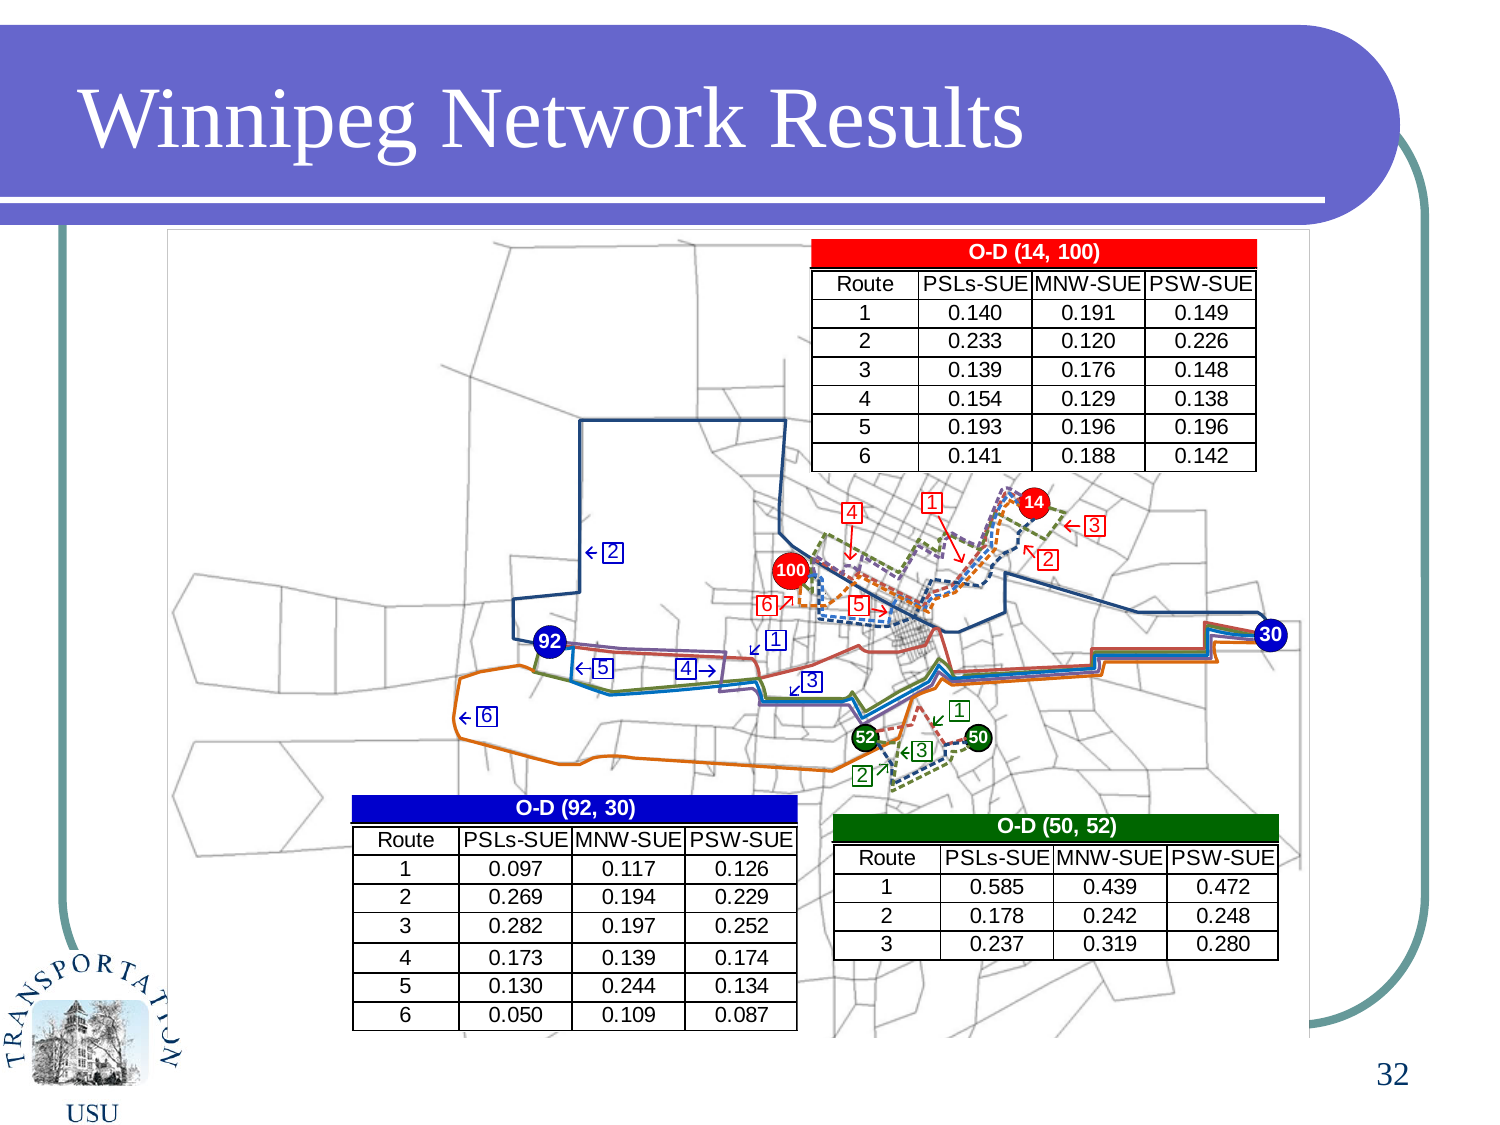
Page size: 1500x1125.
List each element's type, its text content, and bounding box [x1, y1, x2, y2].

picture [0, 224, 1313, 1125]
title Winnipeg Network Results [62, 37, 1348, 188]
slide_number 32 [1174, 1024, 1426, 1101]
